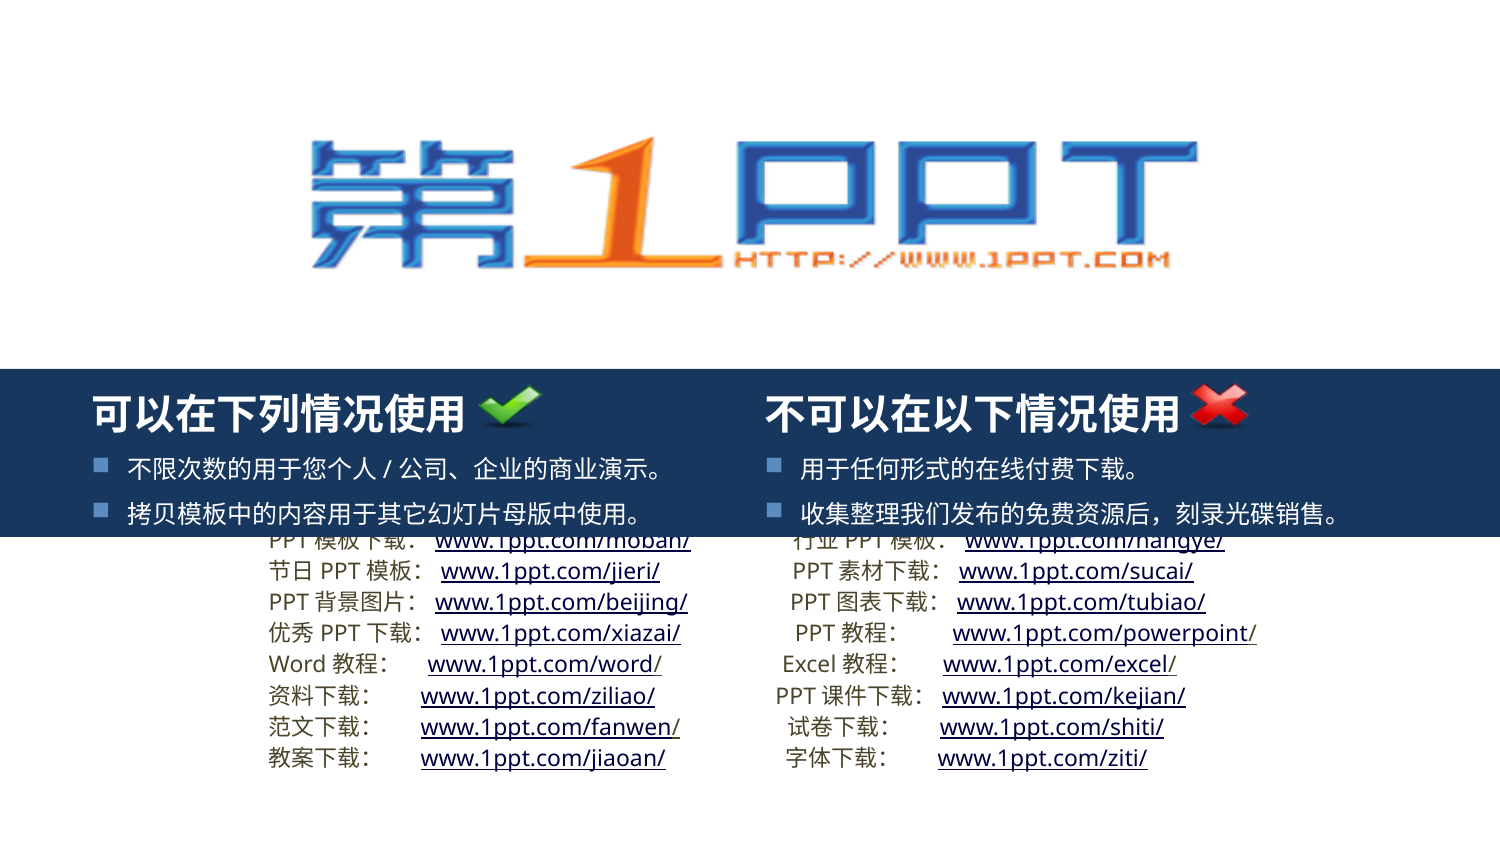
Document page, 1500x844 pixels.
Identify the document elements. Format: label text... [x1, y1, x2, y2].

picture [134, 38, 1400, 369]
text_box [1252, 368, 1500, 537]
picture [477, 380, 544, 430]
text_box 不可以在以下情况使用 用于任何形式的在线付费下载。 收集整理我们发布的免费资源后，刻录光碟销售。 [750, 381, 1424, 572]
picture [1186, 380, 1252, 430]
text_box 可以在下列情况使用 不限次数的用于您个人/公司、企业的商业演示。 拷贝模板中的内容用于其它幻灯片母版中使用。 [76, 381, 750, 581]
text_box PPT模板下载：www.1ppt.com/moban/ 行业PPT模板：www.1ppt.com/hangye/ 节日PPT模板：www.1ppt.com/jieri/ PPT素材下载：www.1ppt.com/sucai/ PPT背景图片：www.1ppt.com/beijing/ PPT图表下载：www.1ppt.com/tubiao/ 优秀PPT下载：www.1ppt.com/xiazai/ PPT教程： www.1ppt.com/powerpoint/ Word教程： www.1ppt.com/word/ Excel教程： www.1ppt.com/excel/ 资料下载： www.1ppt.com/ziliao/ PPT课件下载：www.1ppt.com/kejian/ 范文下载： www.1ppt.com/fanwen/ 试卷下载： www.1ppt.com/shiti/ 教案下载： www.1ppt.com/jiaoan/ 字体下载： www.1ppt.com/ziti/ [252, 572, 1315, 756]
text_box [0, 368, 477, 537]
